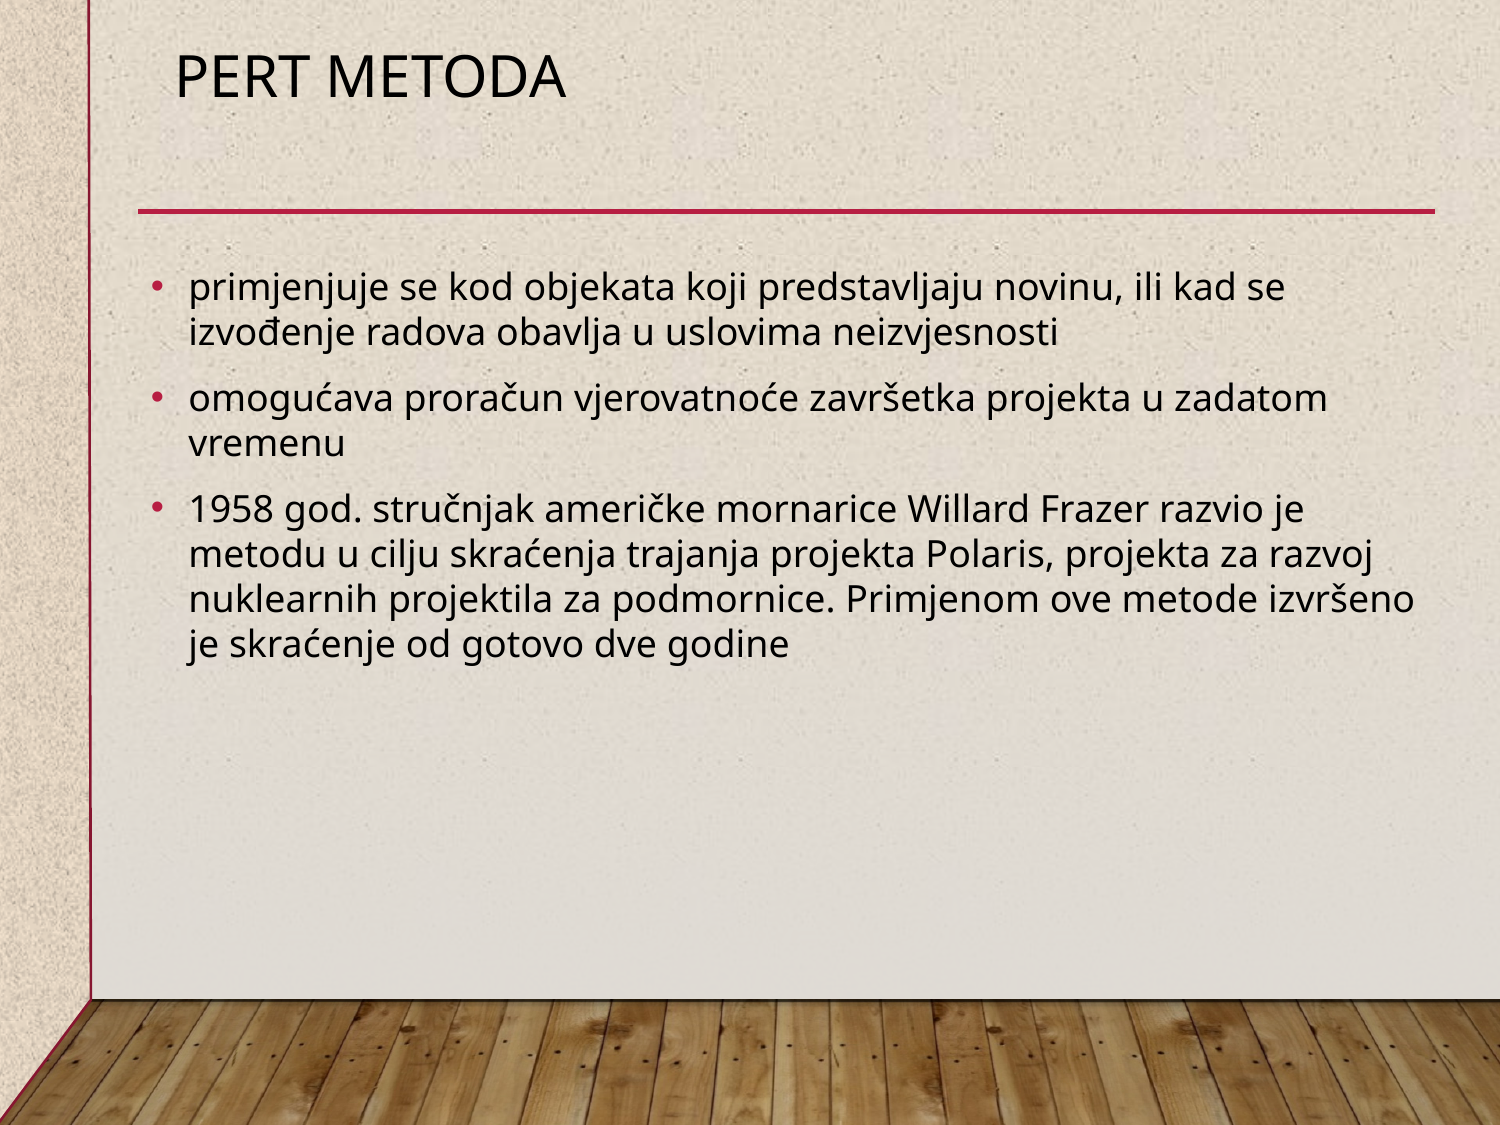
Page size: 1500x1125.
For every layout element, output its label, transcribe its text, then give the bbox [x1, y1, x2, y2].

list primjenjuje se kod objekata koji predstavljaju novinu, ili kad se izvođenje radova obavlja u uslovima neizvjesnosti omogućava proračun vjerovatnoće završetka projekta u zadatom vremenu 1958 god. stručnjak američke mornarice Willard Frazer razvio je metodu u cilju skraćenja trajanja projekta Polaris, projekta za razvoj nuklearnih projektila za podmornice. Primjenom ove metode izvršeno je skraćenje od gotovo dve godine [135, 255, 1436, 976]
picture [91, 0, 1500, 395]
picture [0, 999, 1500, 1125]
title PERT METODA [159, 32, 1412, 205]
